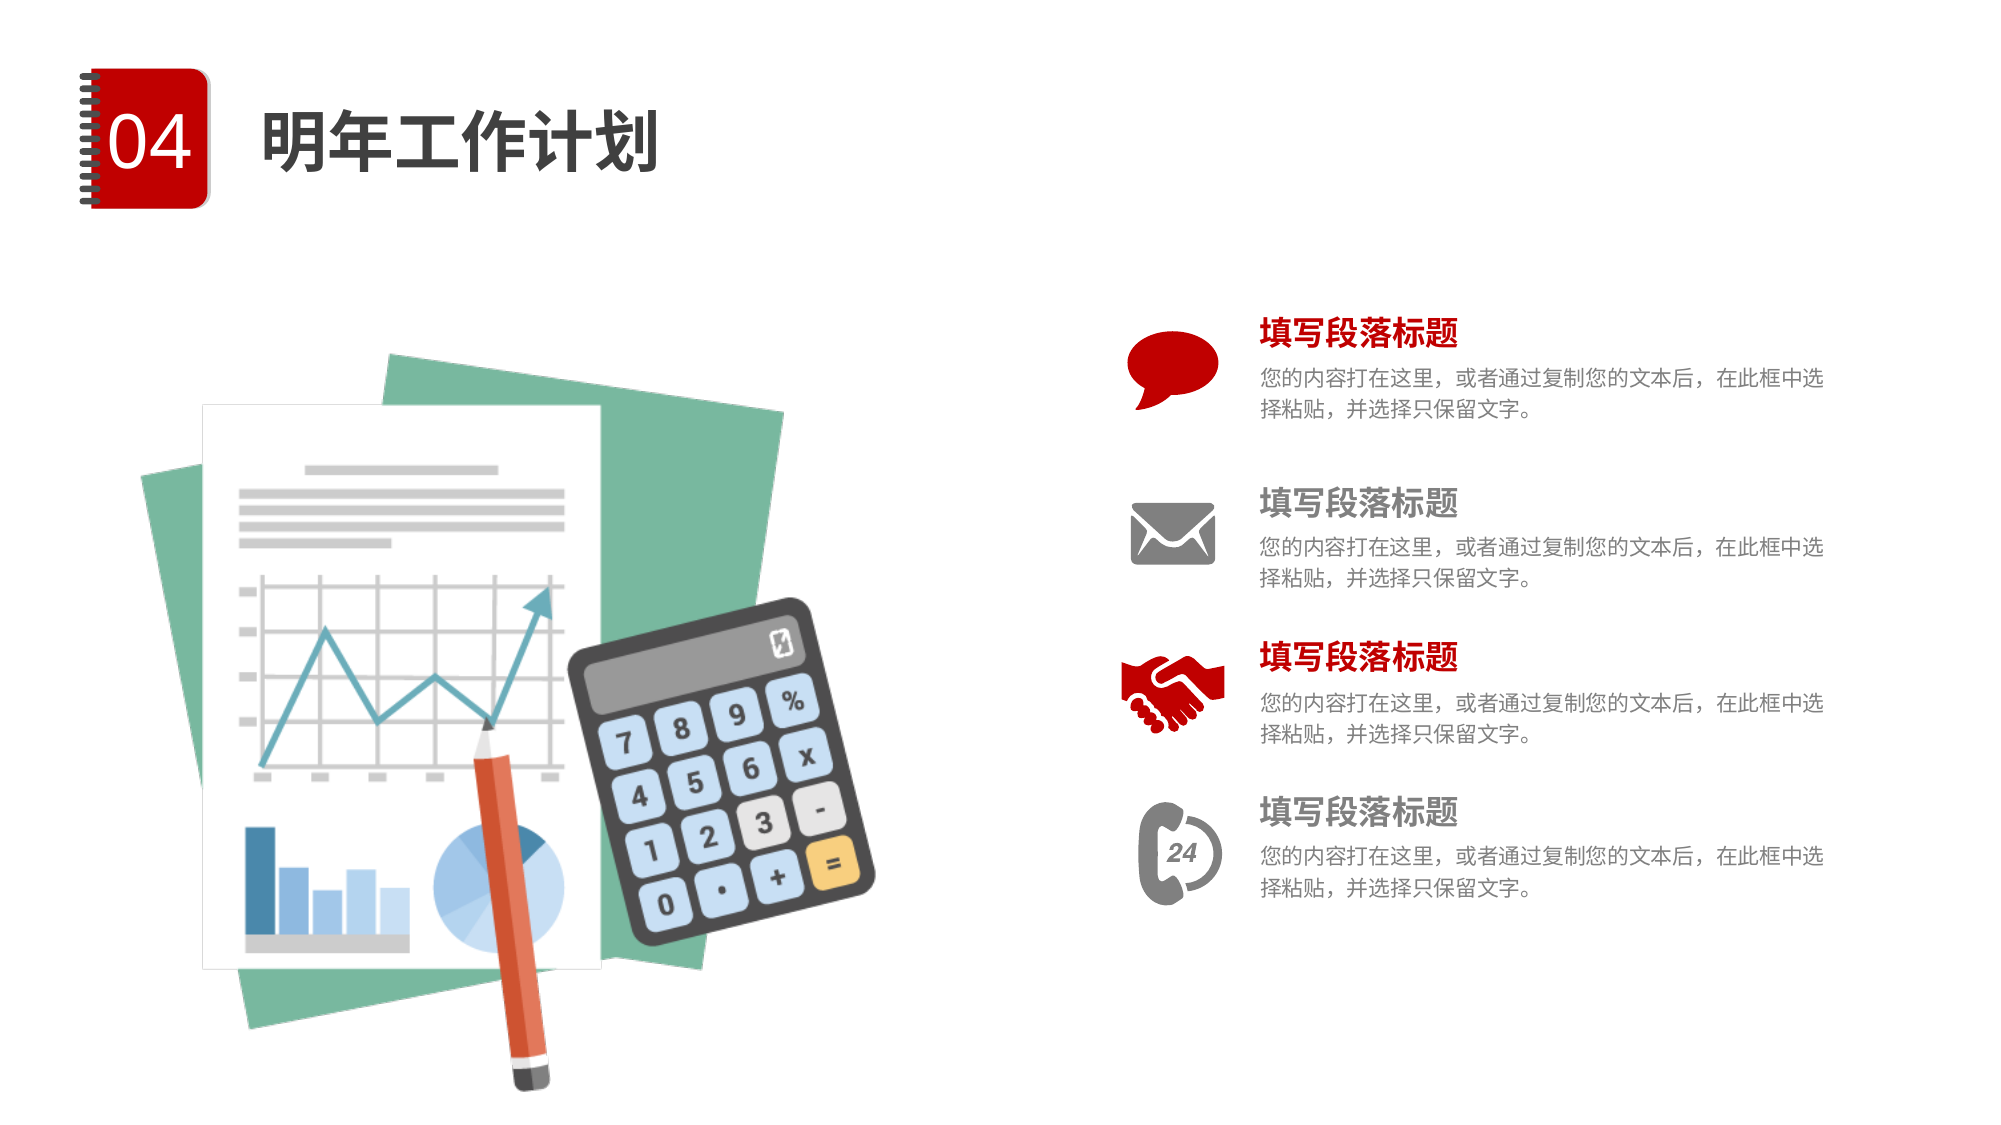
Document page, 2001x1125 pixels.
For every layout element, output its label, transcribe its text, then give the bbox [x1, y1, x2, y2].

text_box 填写段落标题 [1239, 481, 1479, 518]
text_box 明年工作计划 [246, 92, 677, 188]
picture [117, 343, 896, 1114]
text_box [1155, 656, 1225, 700]
text_box 您的内容打在这里，或者通过复制您的文本后，在此框中选择粘贴，并选择只保留文字。 [1239, 827, 1859, 911]
text_box [1131, 502, 1215, 542]
text_box 您的内容打在这里，或者通过复制您的文本后，在此框中选择粘贴，并选择只保留文字。 [1239, 518, 1859, 602]
text_box [1182, 842, 1197, 862]
text_box [1185, 815, 1223, 892]
text_box 填写段落标题 [1239, 635, 1480, 674]
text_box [79, 68, 211, 209]
text_box [1130, 697, 1165, 734]
text_box 您的内容打在这里，或者通过复制您的文本后，在此框中选择粘贴，并选择只保留文字。 [1239, 674, 1859, 758]
text_box [1127, 331, 1219, 410]
text_box [1138, 802, 1184, 906]
text_box 填写段落标题 [1239, 790, 1480, 827]
text_box 填写段落标题 [1239, 312, 1480, 349]
text_box 您的内容打在这里，或者通过复制您的文本后，在此框中选择粘贴，并选择只保留文字。 [1239, 349, 1859, 432]
text_box [1130, 515, 1216, 565]
text_box [1121, 656, 1205, 732]
